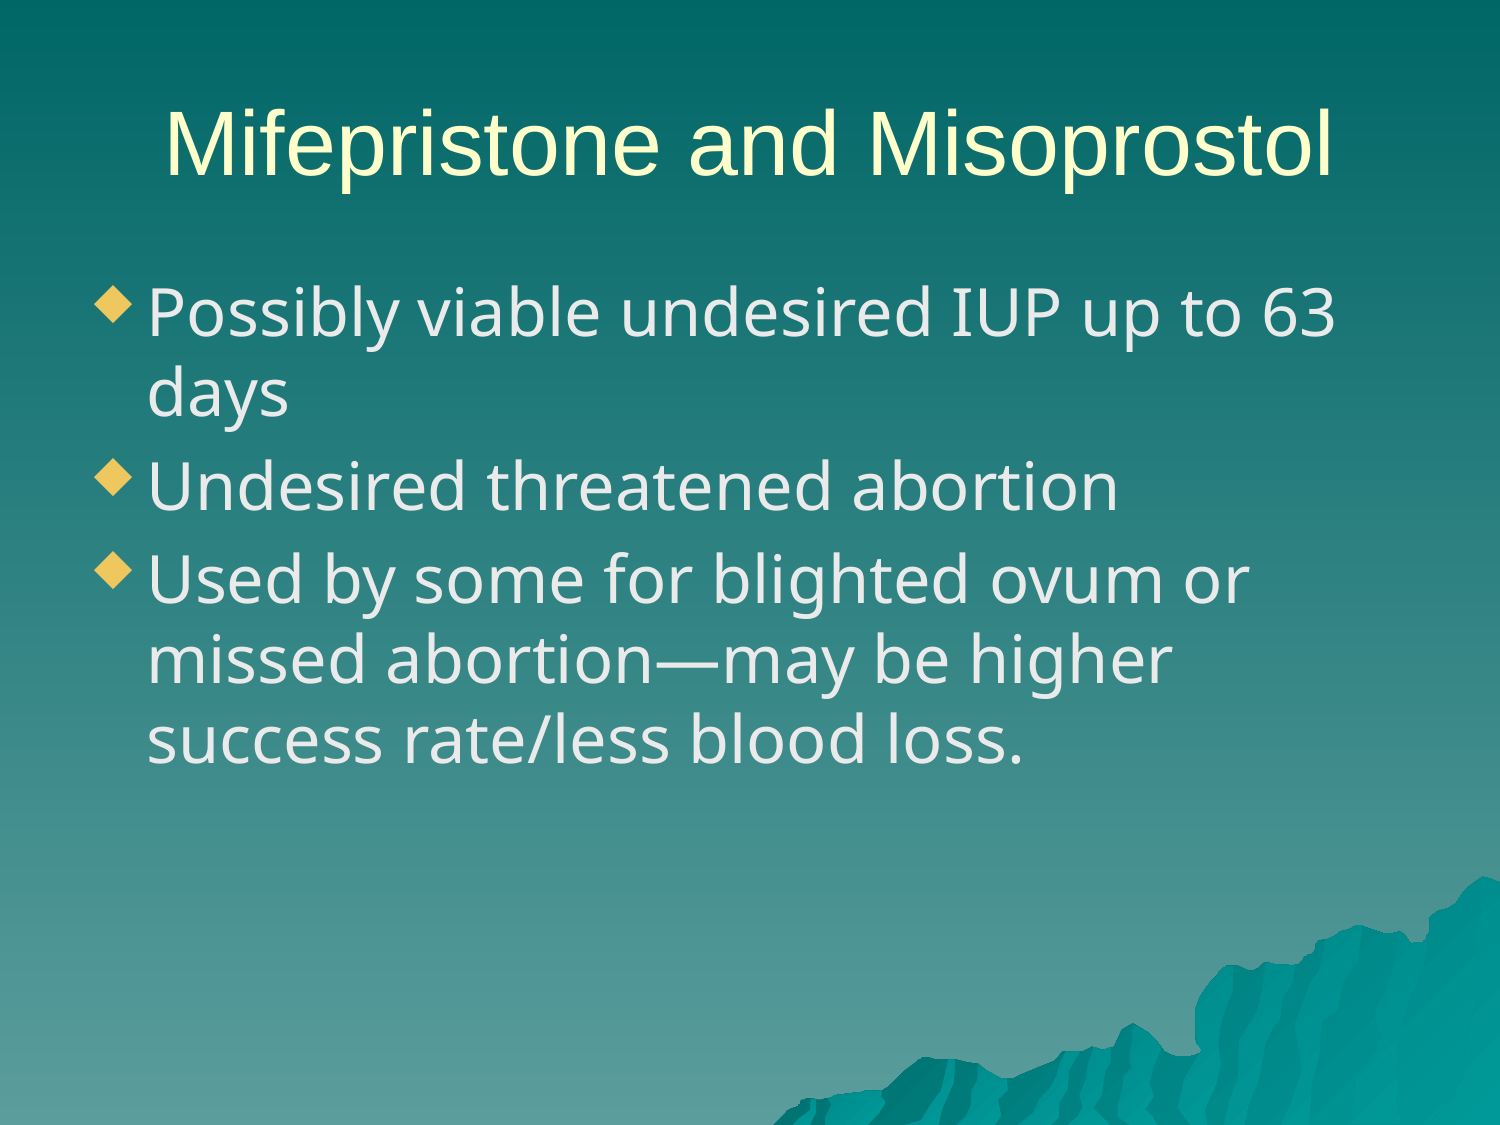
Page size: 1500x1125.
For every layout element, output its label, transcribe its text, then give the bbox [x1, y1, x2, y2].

title Mifepristone and Misoprostol [74, 45, 1426, 233]
list Possibly viable undesired IUP up to 63 days Undesired threatened abortion Used by some for blighted ovum or missed abortion—may be higher success rate/less blood loss. [74, 262, 1426, 1006]
